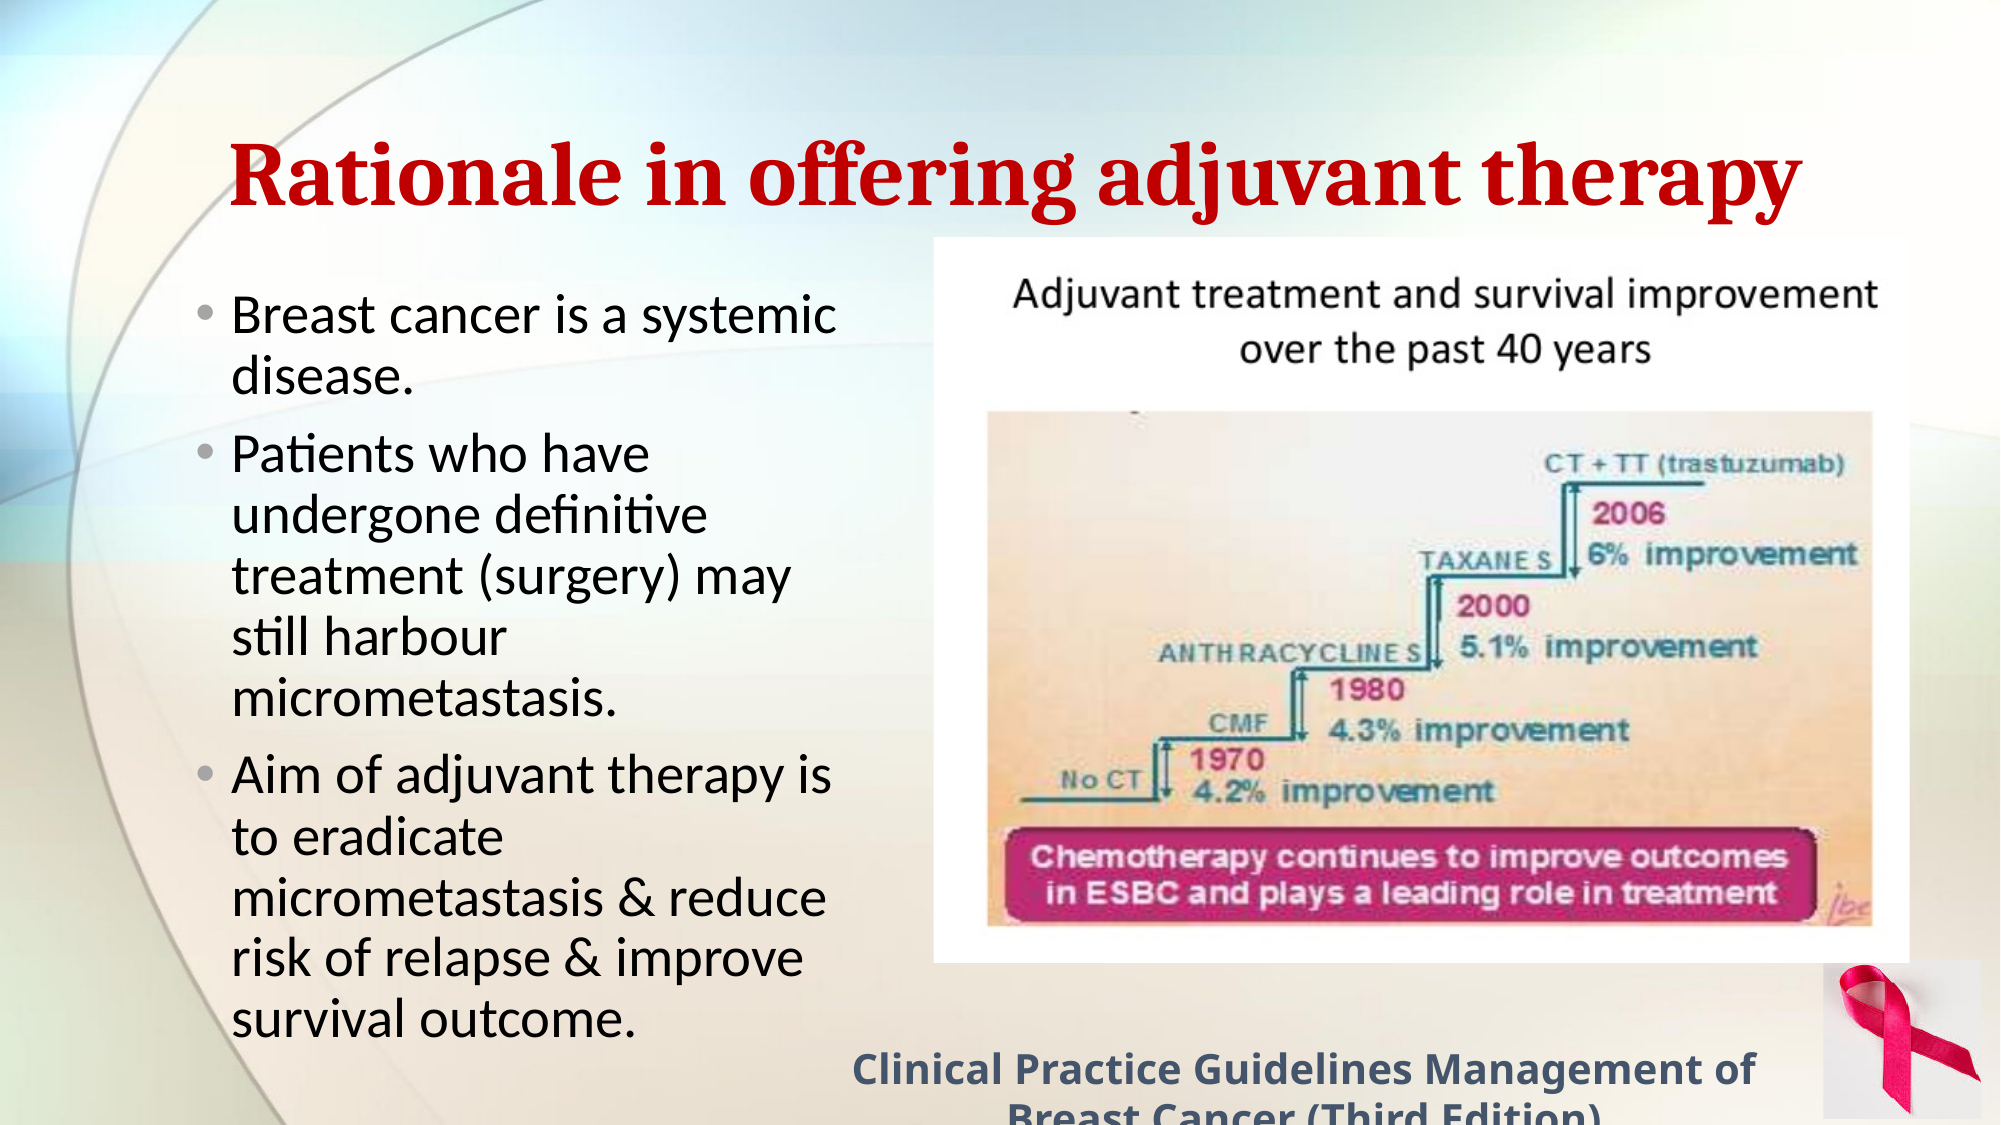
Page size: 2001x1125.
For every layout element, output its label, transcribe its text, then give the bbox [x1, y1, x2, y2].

text_box Clinical Practice Guidelines Management of Breast Cancer (Third Edition) [788, 1035, 1820, 1125]
picture [0, 0, 2001, 1125]
list Breast cancer is a systemic disease. Patients who have undergone definitive treatment (surgery) may still harbour micrometastasis. Aim of adjuvant therapy is to eradicate micrometastasis & reduce risk of relapse & improve survival outcome. [180, 278, 897, 1066]
text_box Rationale in offering adjuvant therapy [171, 59, 1863, 278]
